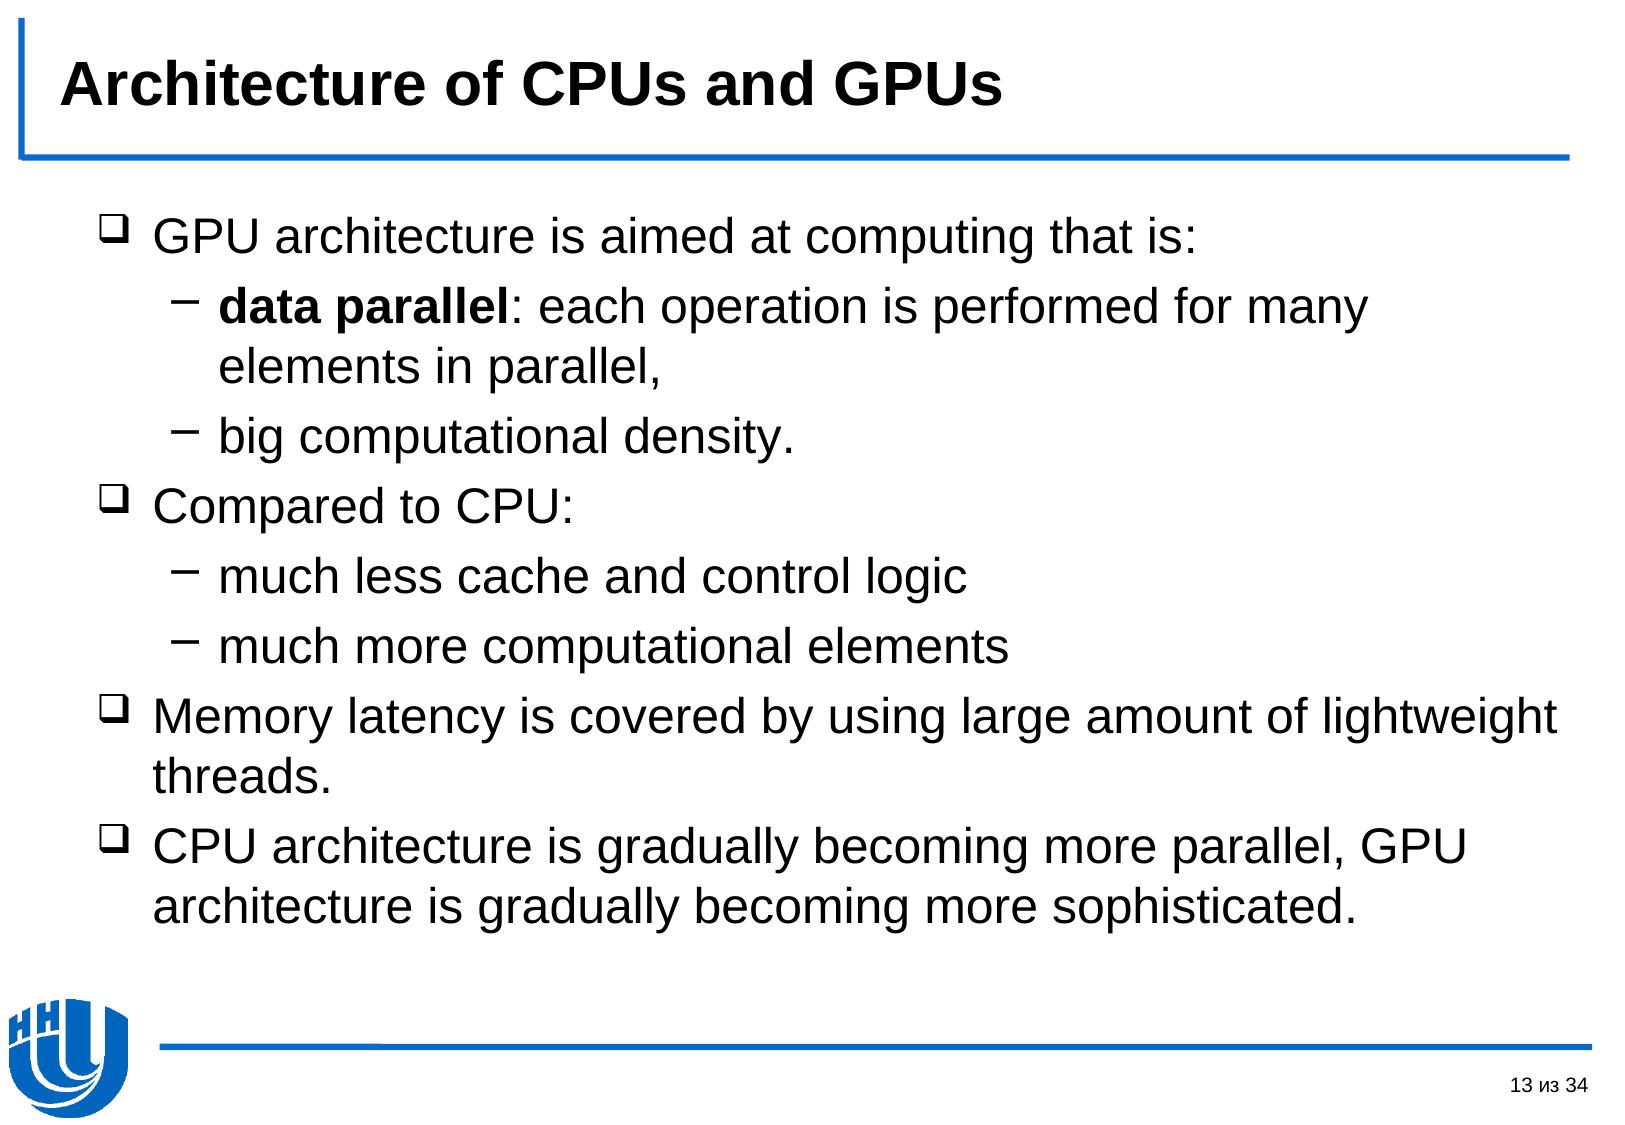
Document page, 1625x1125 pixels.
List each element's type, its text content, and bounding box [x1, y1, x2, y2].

list GPU architecture is aimed at computing that is: data parallel: each operation is performed for many elements in parallel, big computational density. Compared to СPU: much less cache and control logic much more computational elements Memory latency is covered by using large amount of lightweight threads. CPU architecture is gradually becoming more parallel, GPU architecture is gradually becoming more sophisticated. [81, 196, 1580, 1012]
slide_number 13 [1449, 1051, 1604, 1125]
title Architecture of CPUs and GPUs [44, 34, 1535, 127]
picture [9, 999, 128, 1118]
